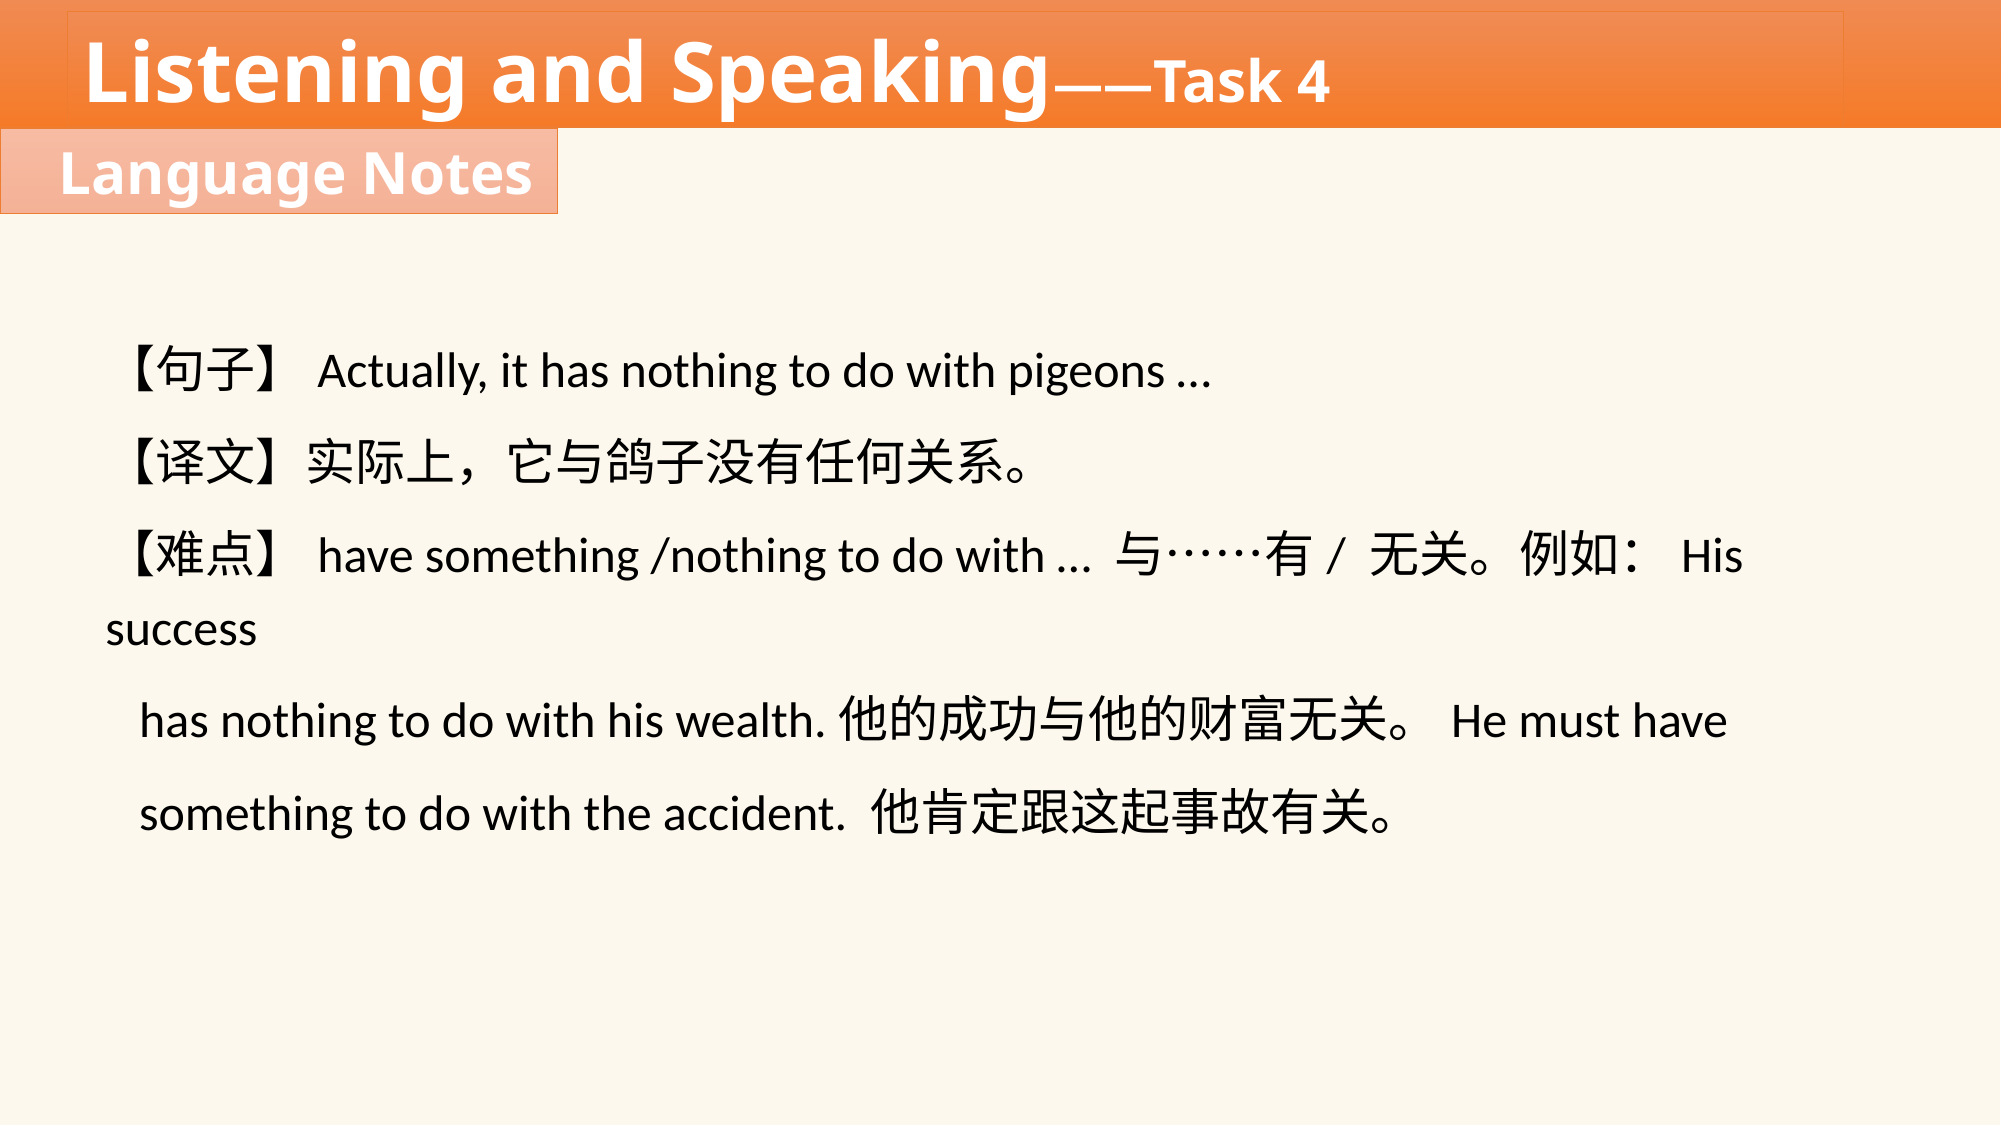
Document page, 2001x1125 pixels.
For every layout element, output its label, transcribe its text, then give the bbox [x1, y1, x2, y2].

list 【句子】Actually, it has nothing to do with pigeons … 【译文】实际上，它与鸽子没有任何关系。 【难点】have something /nothing to do with … 与……有/ 无关。例如：His success has nothing to do with his wealth.他的成功与他的财富无关。He must have something to do with the accident. 他肯定跟这起事故有关。 [90, 317, 1910, 1125]
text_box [0, 0, 2000, 128]
text_box Language Notes [0, 128, 558, 214]
